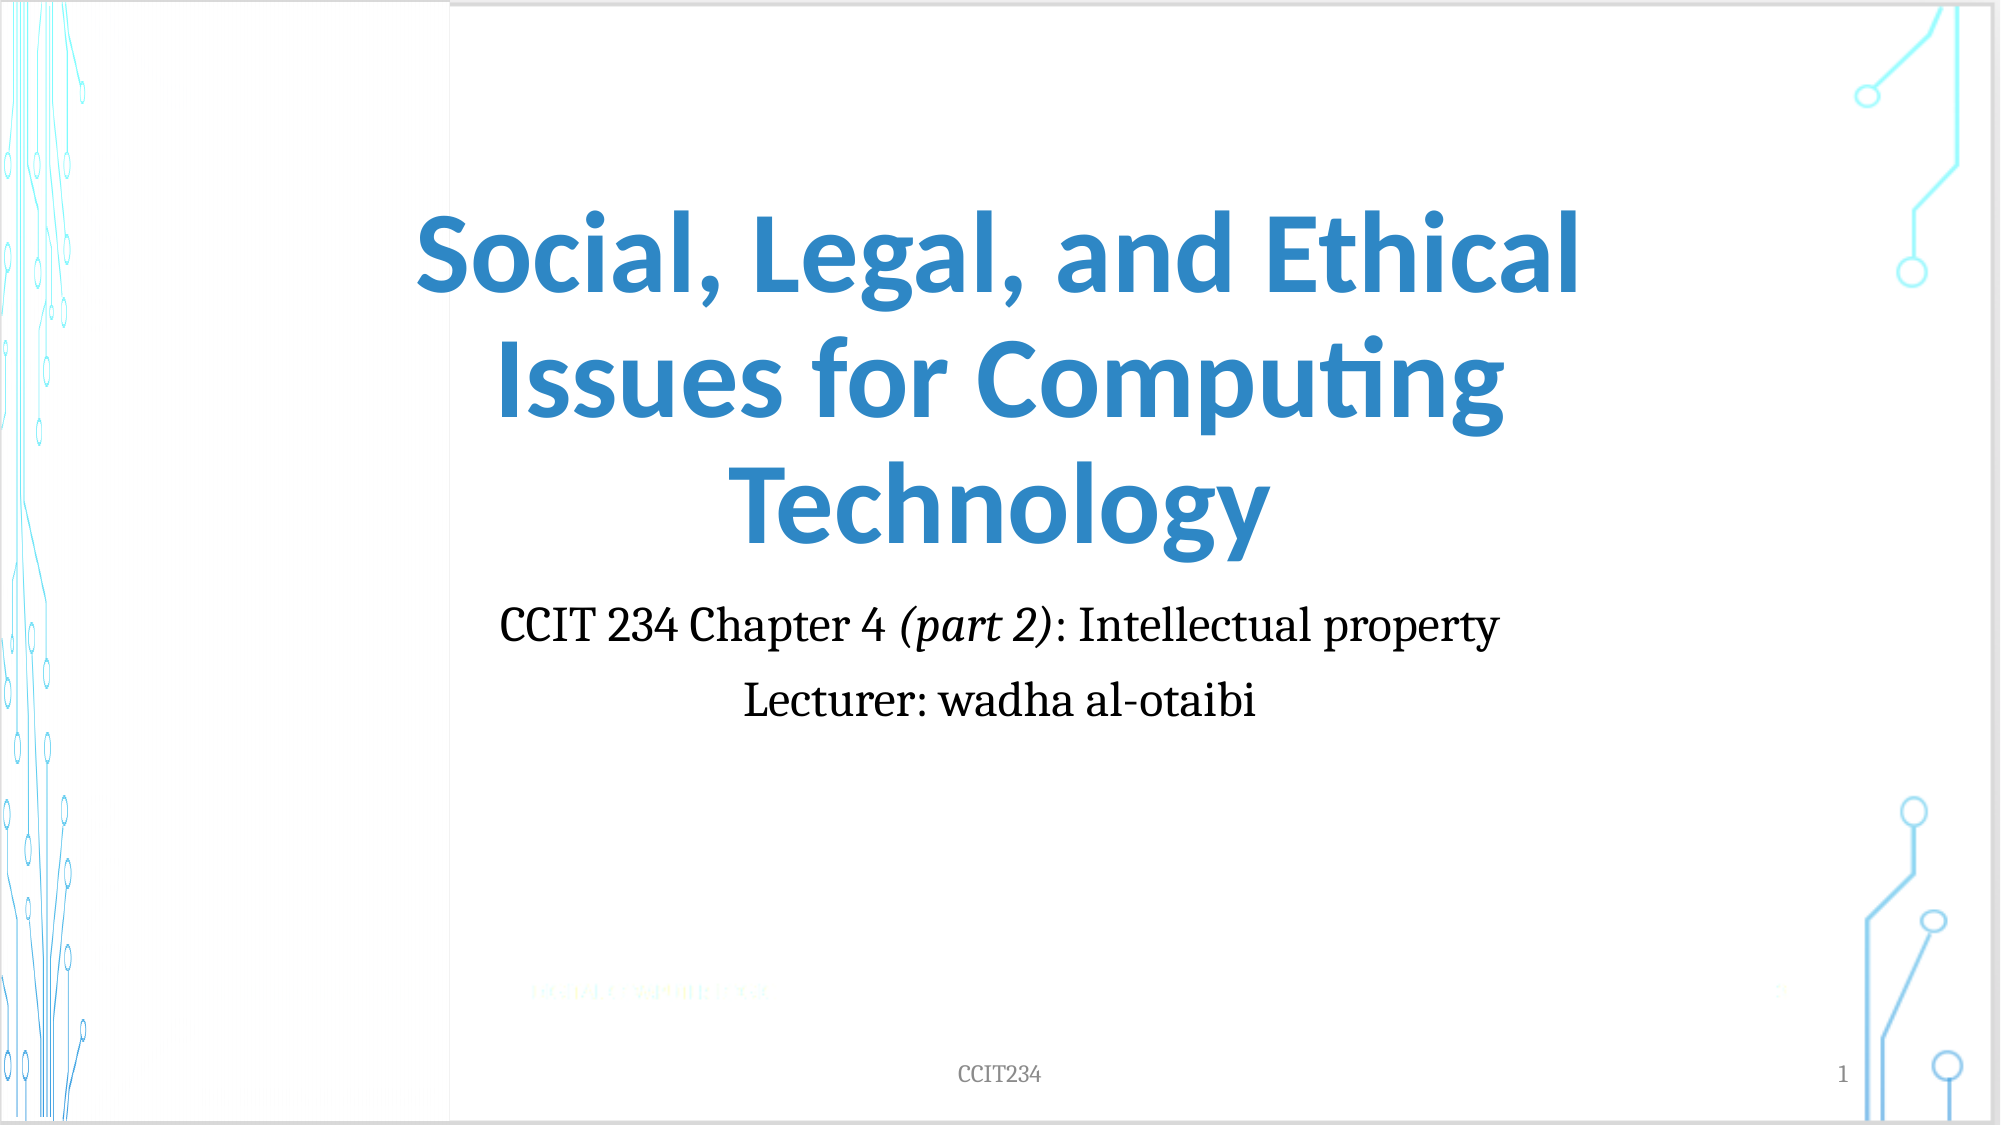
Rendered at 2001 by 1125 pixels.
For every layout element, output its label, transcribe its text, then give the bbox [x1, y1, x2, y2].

picture [0, 0, 2001, 1125]
subtitle CCIT 234 Chapter 4 (part 2): Intellectual property Lecturer: wadha al-otaibi [450, 590, 1750, 863]
title Social, Legal, and Ethical Issues for Computing Technology [450, 184, 1750, 576]
footer CCIT234 [662, 1042, 1338, 1103]
slide_number 1 [1412, 1042, 1863, 1103]
